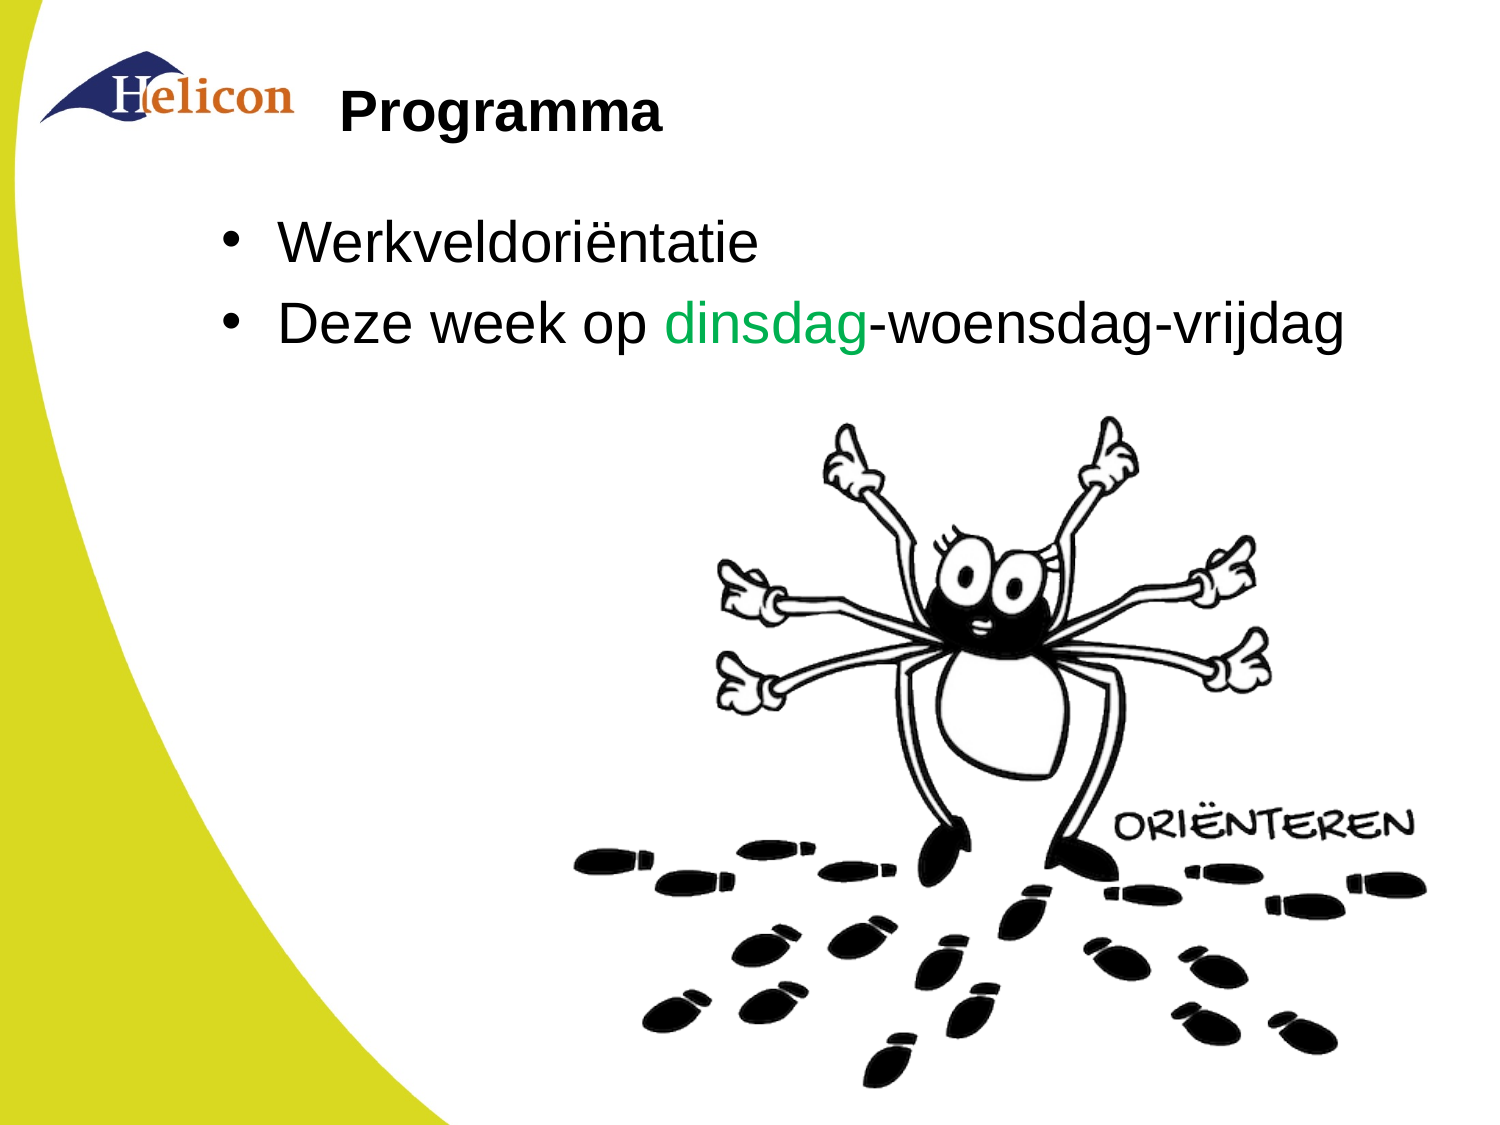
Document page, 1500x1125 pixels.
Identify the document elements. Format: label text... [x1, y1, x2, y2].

picture [0, 0, 1500, 1125]
title Programma [324, 54, 1415, 161]
list Werkveldoriëntatie Deze week op dinsdag-woensdag-vrijdag [206, 196, 1425, 1005]
